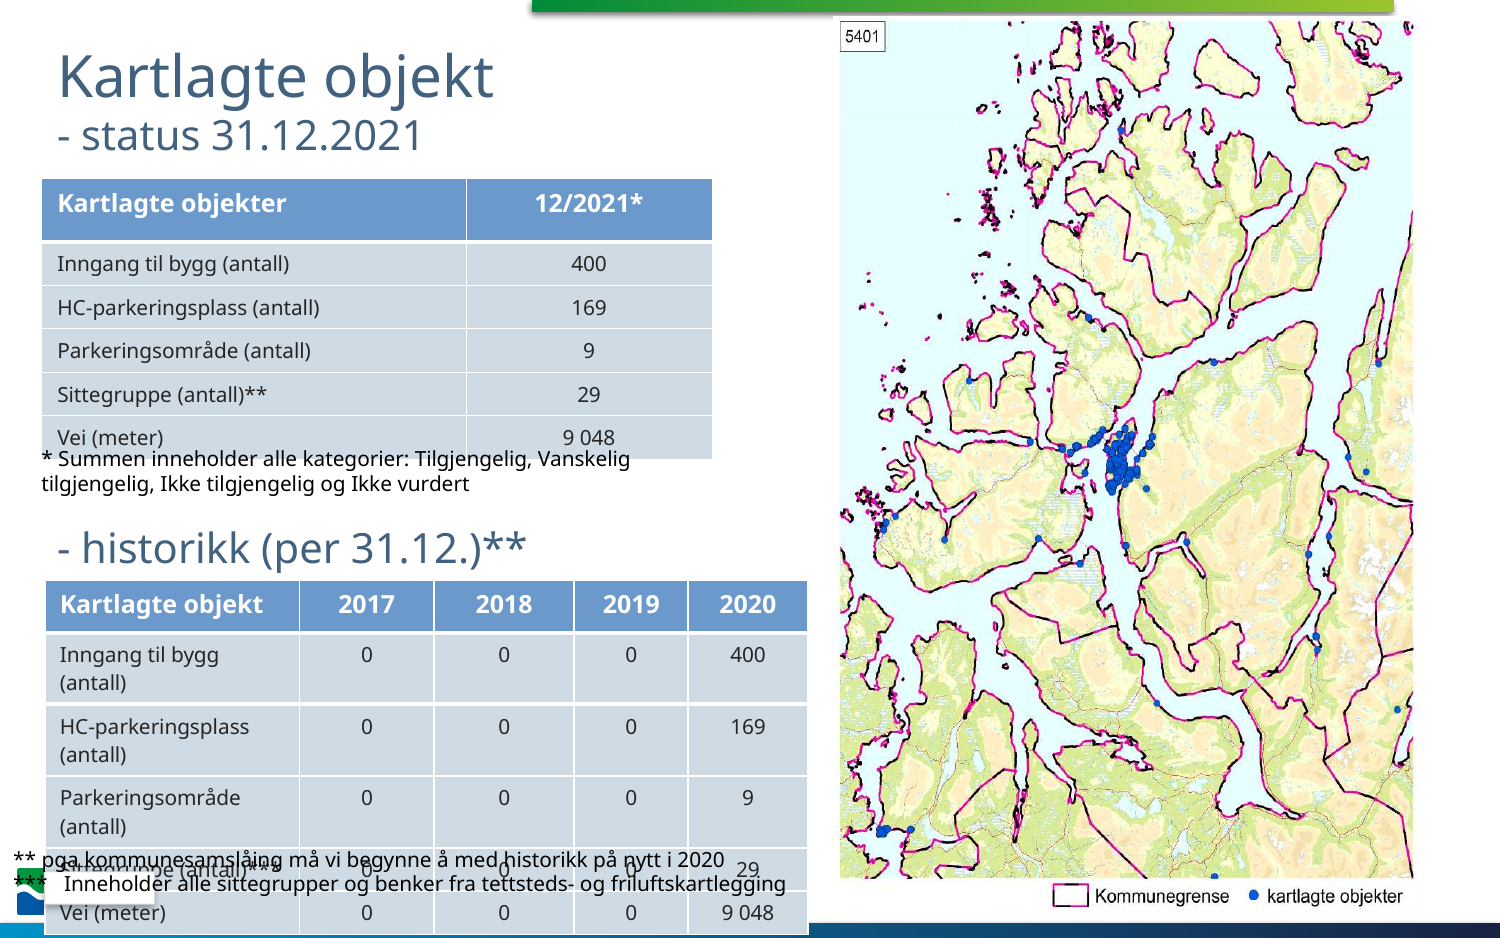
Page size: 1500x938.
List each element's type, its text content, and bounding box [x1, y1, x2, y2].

table_cell 400 [467, 244, 712, 285]
table_cell Sittegruppe (antall)** [42, 373, 466, 415]
table_header 2018 [435, 581, 573, 631]
table_cell HC-parkeringsplass (antall) [42, 286, 466, 328]
table_cell 0 [575, 706, 687, 775]
table_cell 9 [467, 329, 712, 372]
table_cell Parkeringsområde (antall) [46, 777, 299, 838]
table_cell 0 [300, 904, 433, 934]
table_cell Parkeringsområde (antall) [42, 329, 466, 372]
table_cell 0 [300, 706, 433, 775]
table_cell 9 048 [467, 416, 712, 459]
table_header 2019 [575, 581, 687, 631]
table_header Kartlagte objekter [42, 179, 466, 240]
table_header 12/2021* [467, 179, 712, 240]
text_box Kartlagte objekt - status 31.12.2021 [42, 24, 828, 167]
table_cell 0 [300, 635, 433, 702]
table_cell 9 048 [689, 892, 807, 934]
table_cell 169 [467, 286, 712, 328]
table_cell HC-parkeringsplass (antall) [46, 706, 299, 775]
table_cell 0 [435, 635, 573, 702]
picture [833, 16, 1419, 913]
text_box - historikk (per 31.12.)** [42, 496, 828, 580]
table_cell 0 [300, 777, 433, 838]
table_cell 0 [575, 777, 687, 838]
text_box ** pga kommunesamslåing må vi begynne å med historikk på nytt i 2020 *** Inneholder alle sittegrupper og benker fra tettsteds- og friluftskartlegging [0, 838, 802, 904]
text_box * Summen inneholder alle kategorier: Tilgjengelig, Vanskelig tilgjengelig, Ikke tilgjengelig og Ikke vurdert [26, 438, 711, 504]
table_cell 29 [467, 373, 712, 415]
table_cell Vei (meter) [46, 904, 299, 934]
table_cell 169 [689, 706, 807, 775]
table_cell 0 [575, 635, 687, 702]
table_cell 29 [802, 849, 807, 890]
table_header 2017 [300, 581, 433, 631]
table_cell 0 [435, 777, 573, 838]
table_header Kartlagte objekt [46, 581, 299, 631]
table_header 2020 [689, 581, 807, 631]
table_cell 0 [575, 904, 687, 934]
table_cell Inngang til bygg (antall) [46, 635, 299, 702]
table_cell 0 [435, 706, 573, 775]
table_cell 400 [689, 635, 807, 702]
table_cell 0 [435, 904, 573, 934]
table_cell Inngang til bygg (antall) [42, 244, 466, 285]
table_cell 9 [689, 777, 807, 847]
table_cell Vei (meter) [42, 416, 466, 438]
